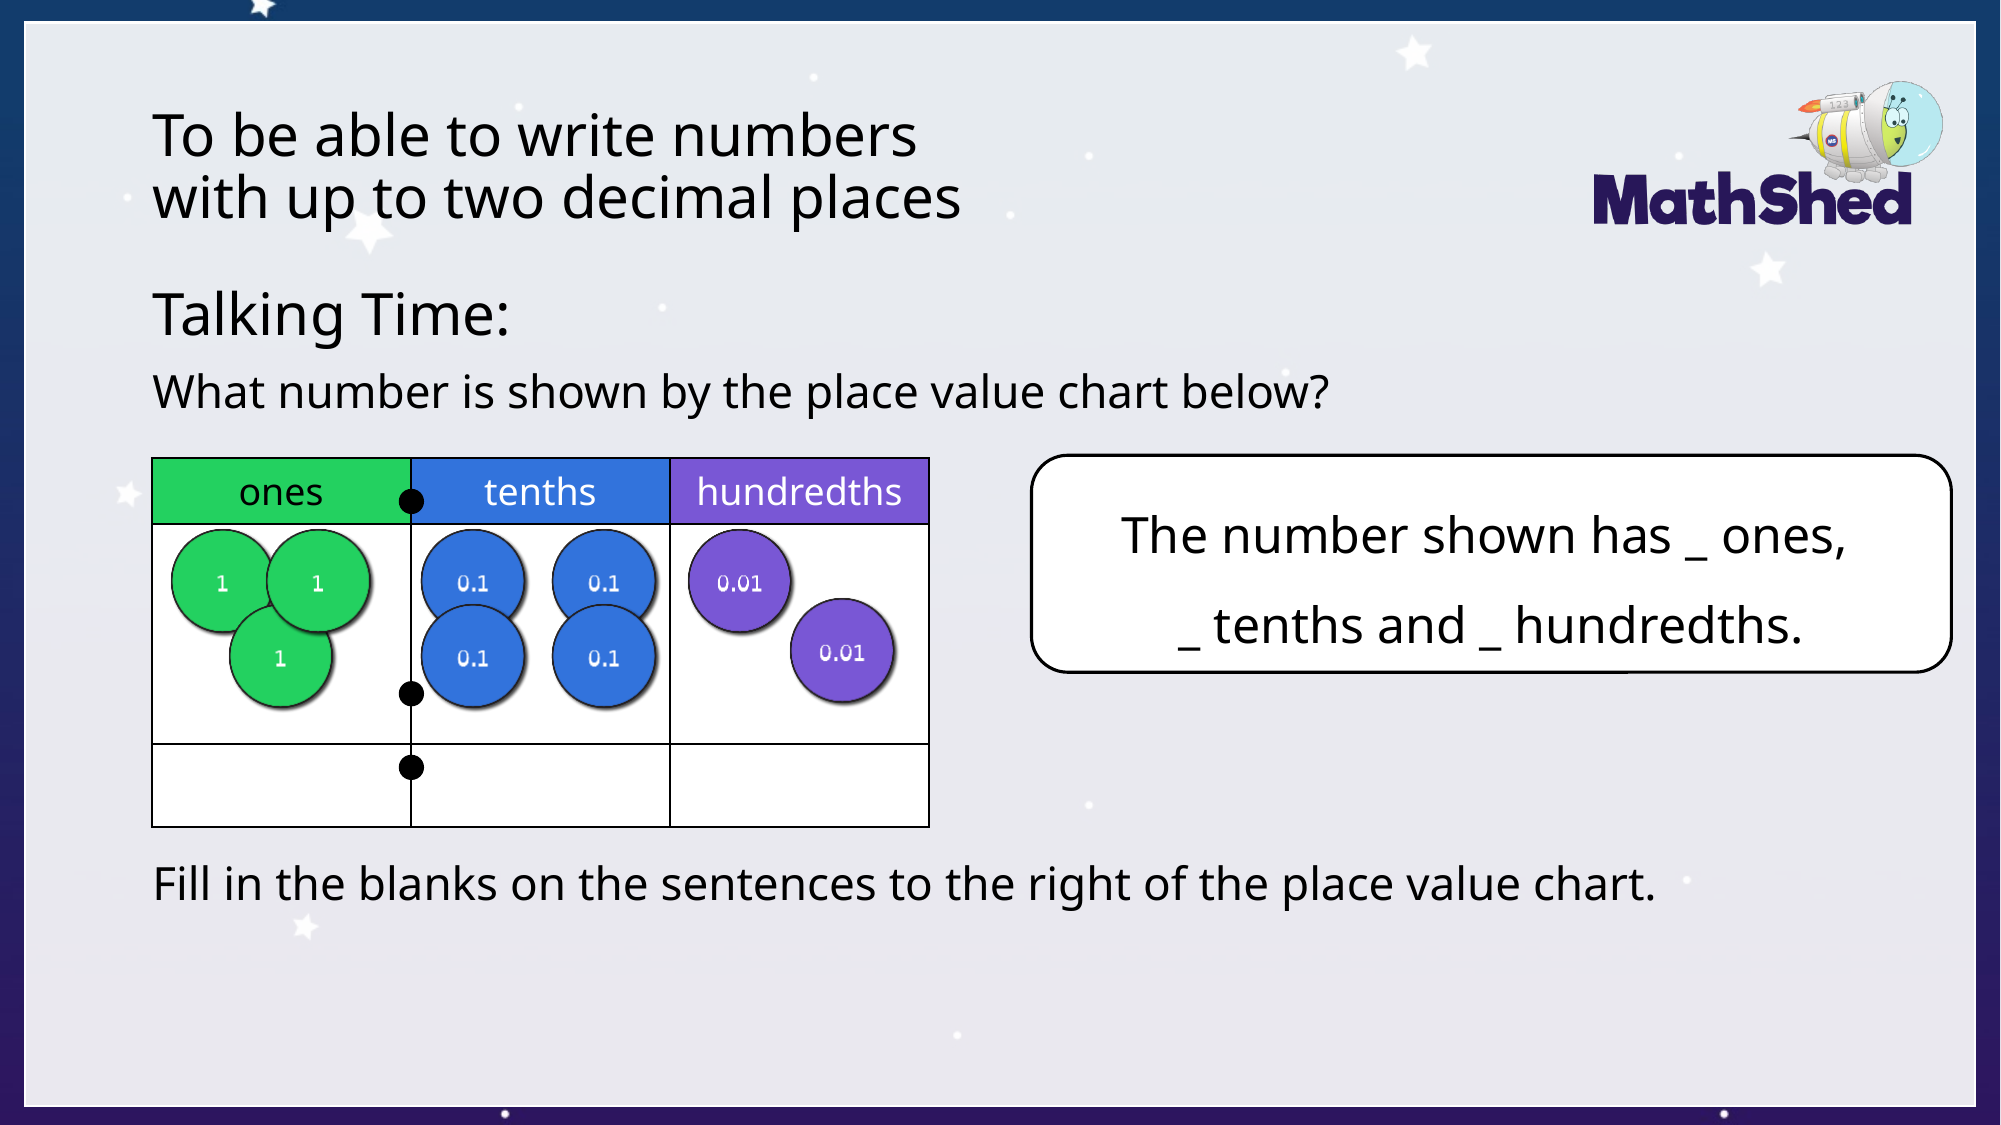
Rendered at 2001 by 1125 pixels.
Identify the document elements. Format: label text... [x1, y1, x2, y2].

table_cell 3 [153, 745, 410, 826]
table_cell [671, 525, 928, 743]
text_box [398, 681, 418, 707]
table_cell [153, 525, 410, 743]
text_box [398, 754, 425, 781]
text_box The number shown has _ ones, _ tenths and _ hundredths. [1030, 454, 1953, 674]
table_cell [412, 525, 669, 743]
table_header ones [153, 459, 410, 523]
picture [0, 0, 2001, 1125]
table_cell 2 [671, 745, 928, 826]
table_header hundredths [671, 459, 928, 523]
list Talking Time: What number is shown by the place value chart below? Fill in the blanks on the sentences to the right of the place value chart. [137, 277, 1863, 992]
text_box [398, 488, 425, 515]
table_header tenths [412, 459, 669, 523]
table_cell 4 [412, 745, 669, 826]
title To be able to write numbers with up to two decimal places [137, 59, 1578, 277]
